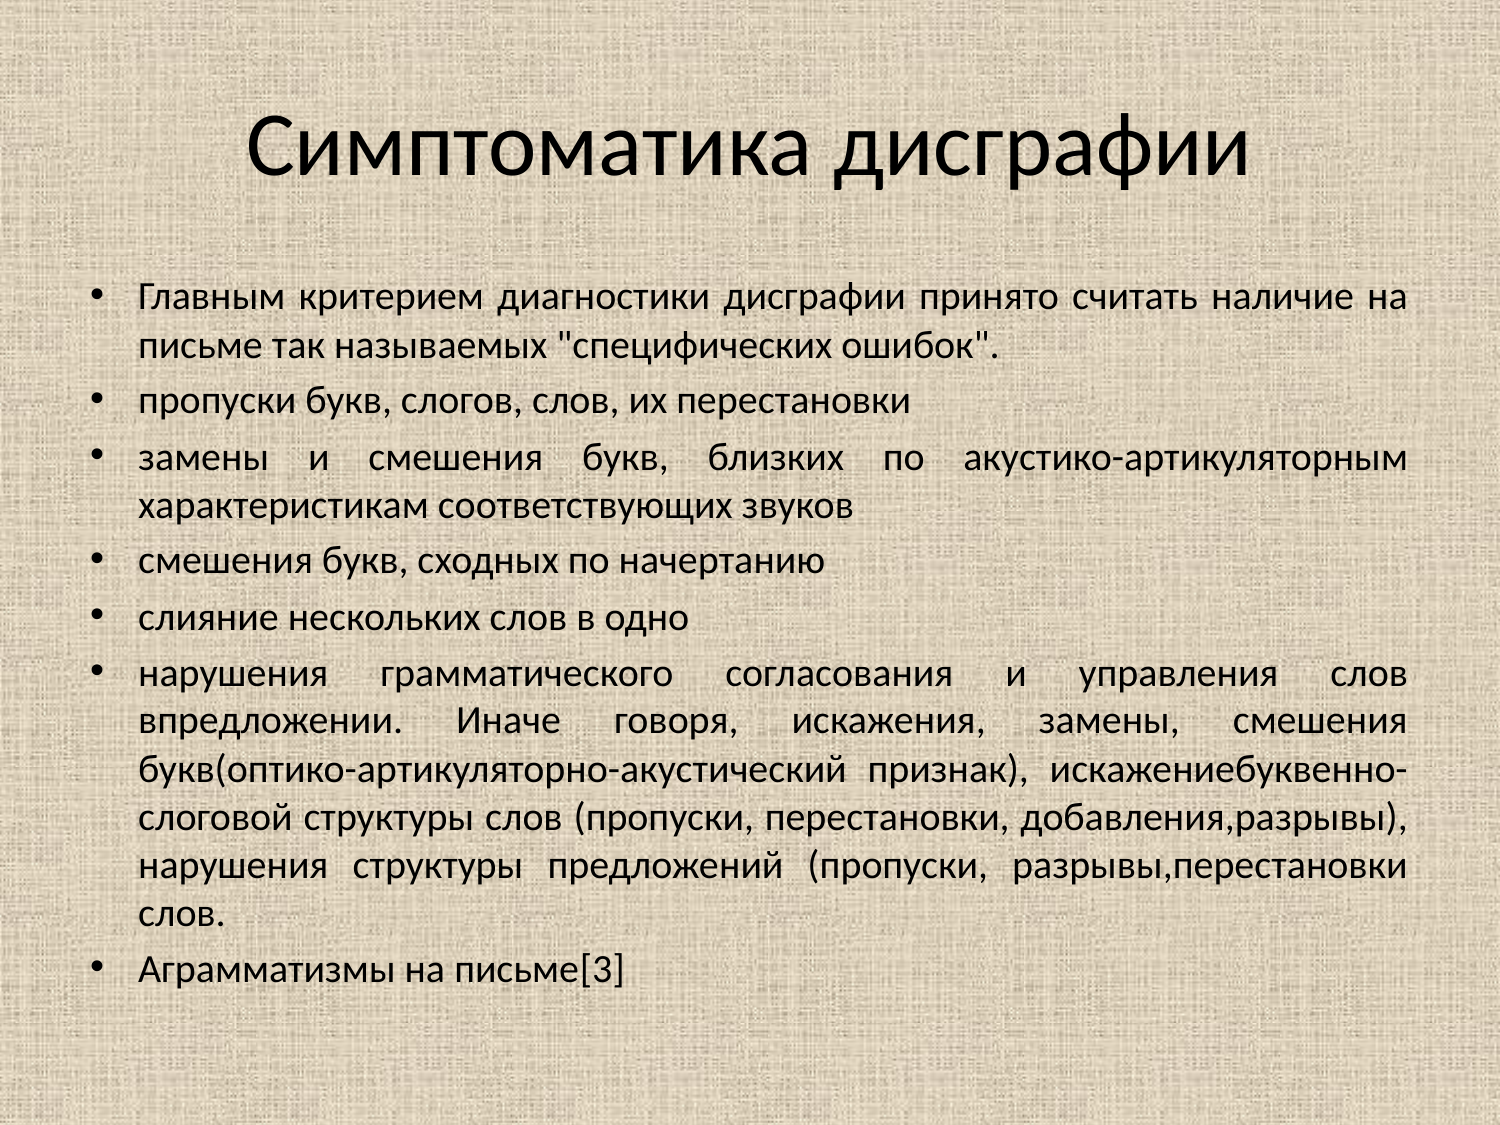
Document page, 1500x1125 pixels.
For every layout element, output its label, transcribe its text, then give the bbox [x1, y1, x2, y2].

list Главным критерием диагностики дисграфии принято считать наличие на письме так называемых "специфических ошибок". пропуски букв, слогов, слов, их перестановки замены и смешения букв, близких по акустико-артикуляторным характеристикам соответствующих звуков смешения букв, сходных по начертанию слияние нескольких слов в одно нарушения грамматического согласования и управления слов впредложении. Иначе говоря, искажения, замены, смешения букв(оптико-артикуляторно-акустический признак), искажениебуквенно-слоговой структуры слов (пропуски, перестановки, добавления,разрывы), нарушения структуры предложений (пропуски, разрывы,перестановки слов. Аграмматизмы на письме[3] [75, 262, 1425, 1005]
picture [0, 0, 1500, 1125]
title Симптоматика дисграфии [75, 45, 1425, 233]
